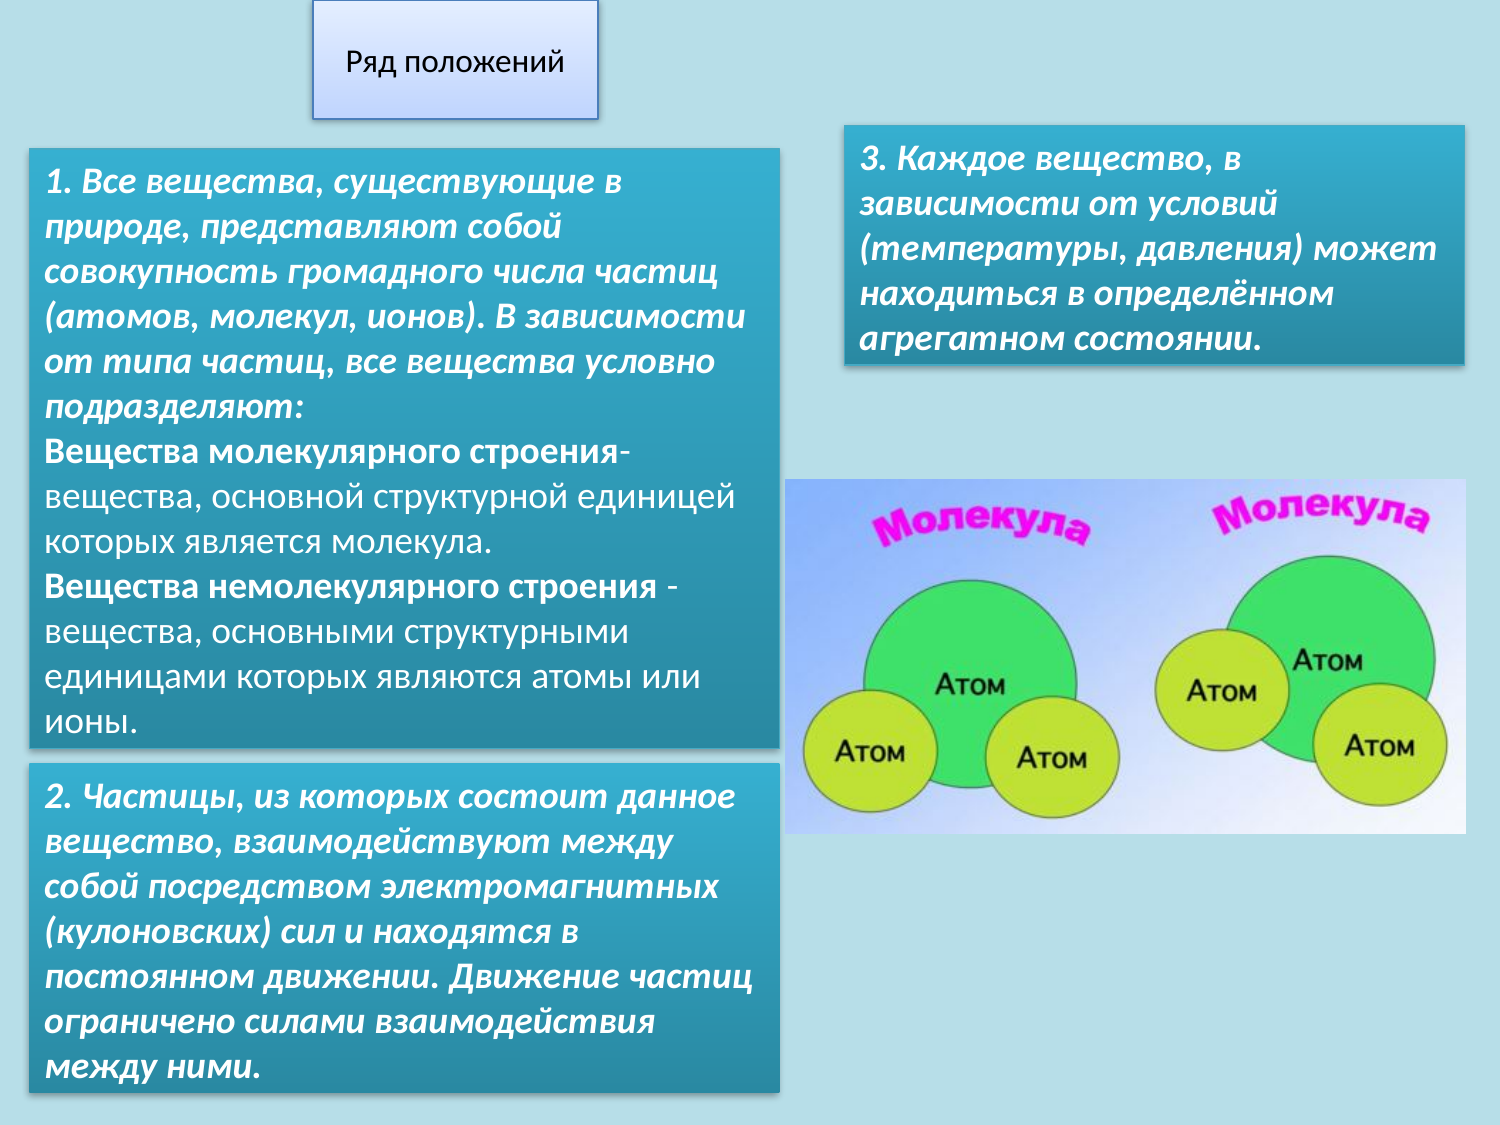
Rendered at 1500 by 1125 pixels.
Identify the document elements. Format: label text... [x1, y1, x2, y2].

title Ряд положений [312, 0, 599, 120]
text_box 3. Каждое вещество, в зависимости от условий (температуры, давления) может находиться в определённом агрегатном состоянии. [844, 125, 1465, 366]
text_box 2. Частицы, из которых состоит данное вещество, взаимодействуют между собой посредством электромагнитных (кулоновских) сил и находятся в постоянном движении. Движение частиц ограничено силами взаимодействия между ними. [29, 763, 780, 1093]
text_box 1. Все вещества, существующие в природе, представляют собой совокупность громадного числа частиц (атомов, молекул, ионов). В зависимости от типа частиц, все вещества условно подразделяют: Вещества молекулярного строения- вещества, основной структурной единицей которых является молекула. Вещества немолекулярного строения - вещества, основными структурными единицами которых являются атомы или ионы. [29, 148, 780, 749]
picture [785, 479, 1467, 834]
